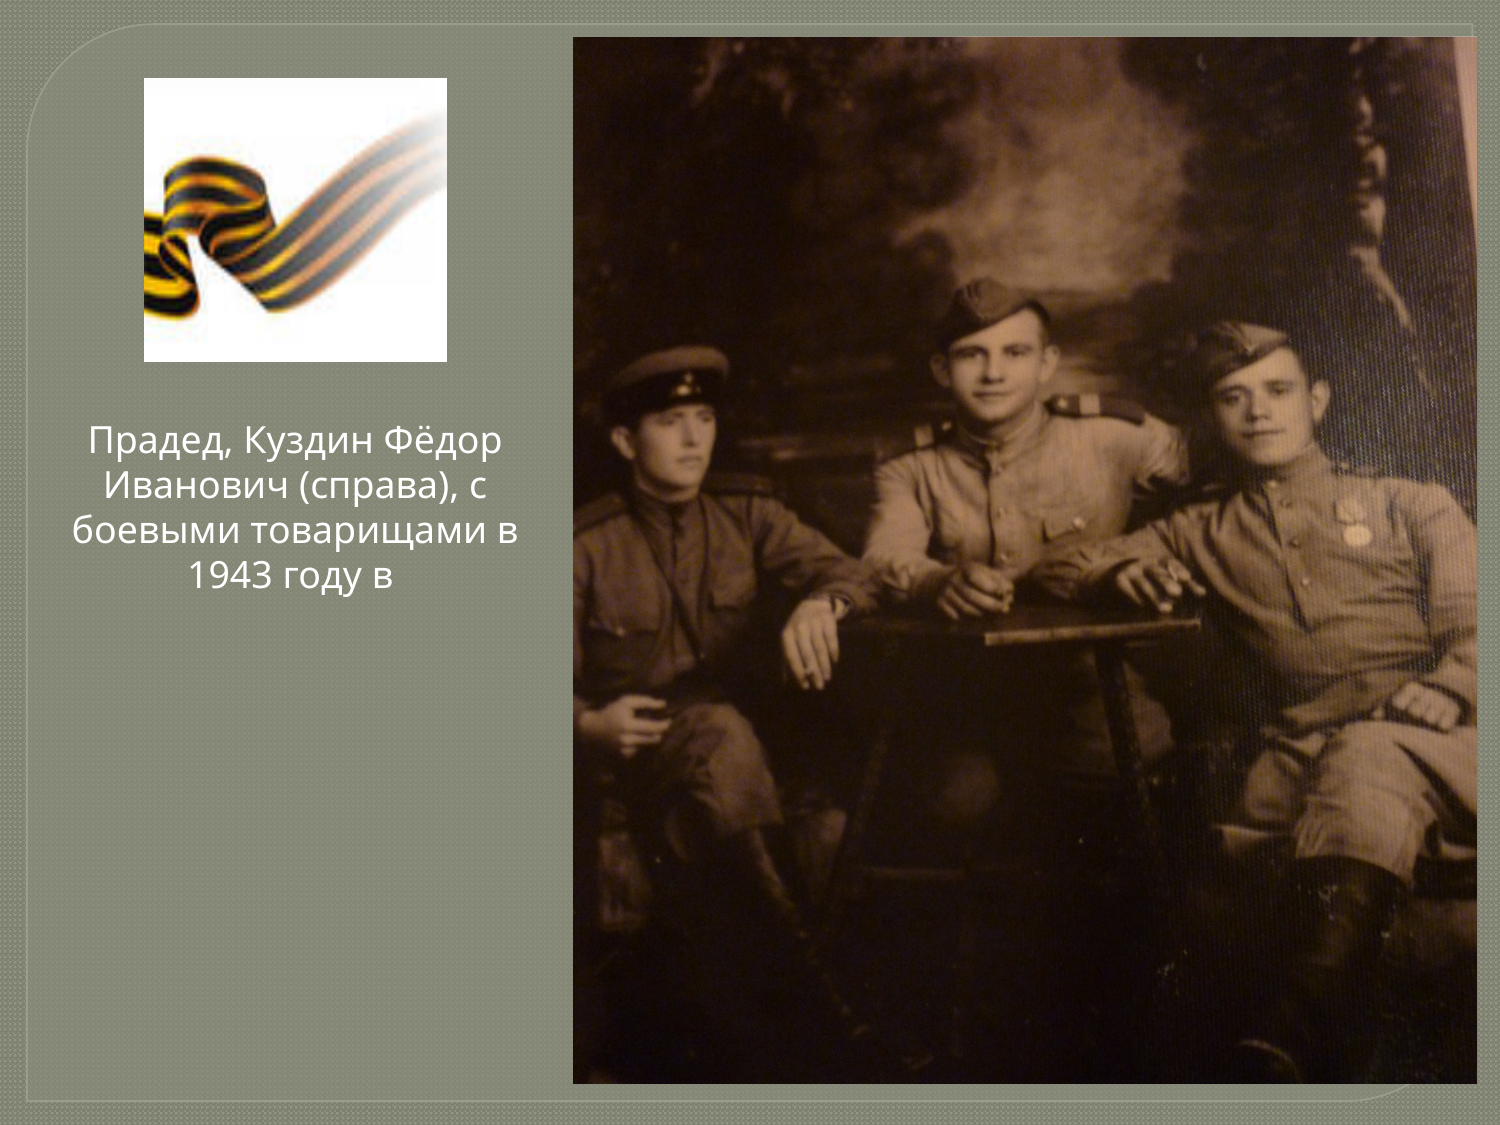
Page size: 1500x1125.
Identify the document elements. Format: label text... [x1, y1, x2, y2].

picture [144, 77, 447, 362]
picture [500, 37, 1500, 1083]
text_box Прадед, Куздин Фёдор Иванович (справа), с боевыми товарищами в 1943 году в [53, 408, 493, 604]
